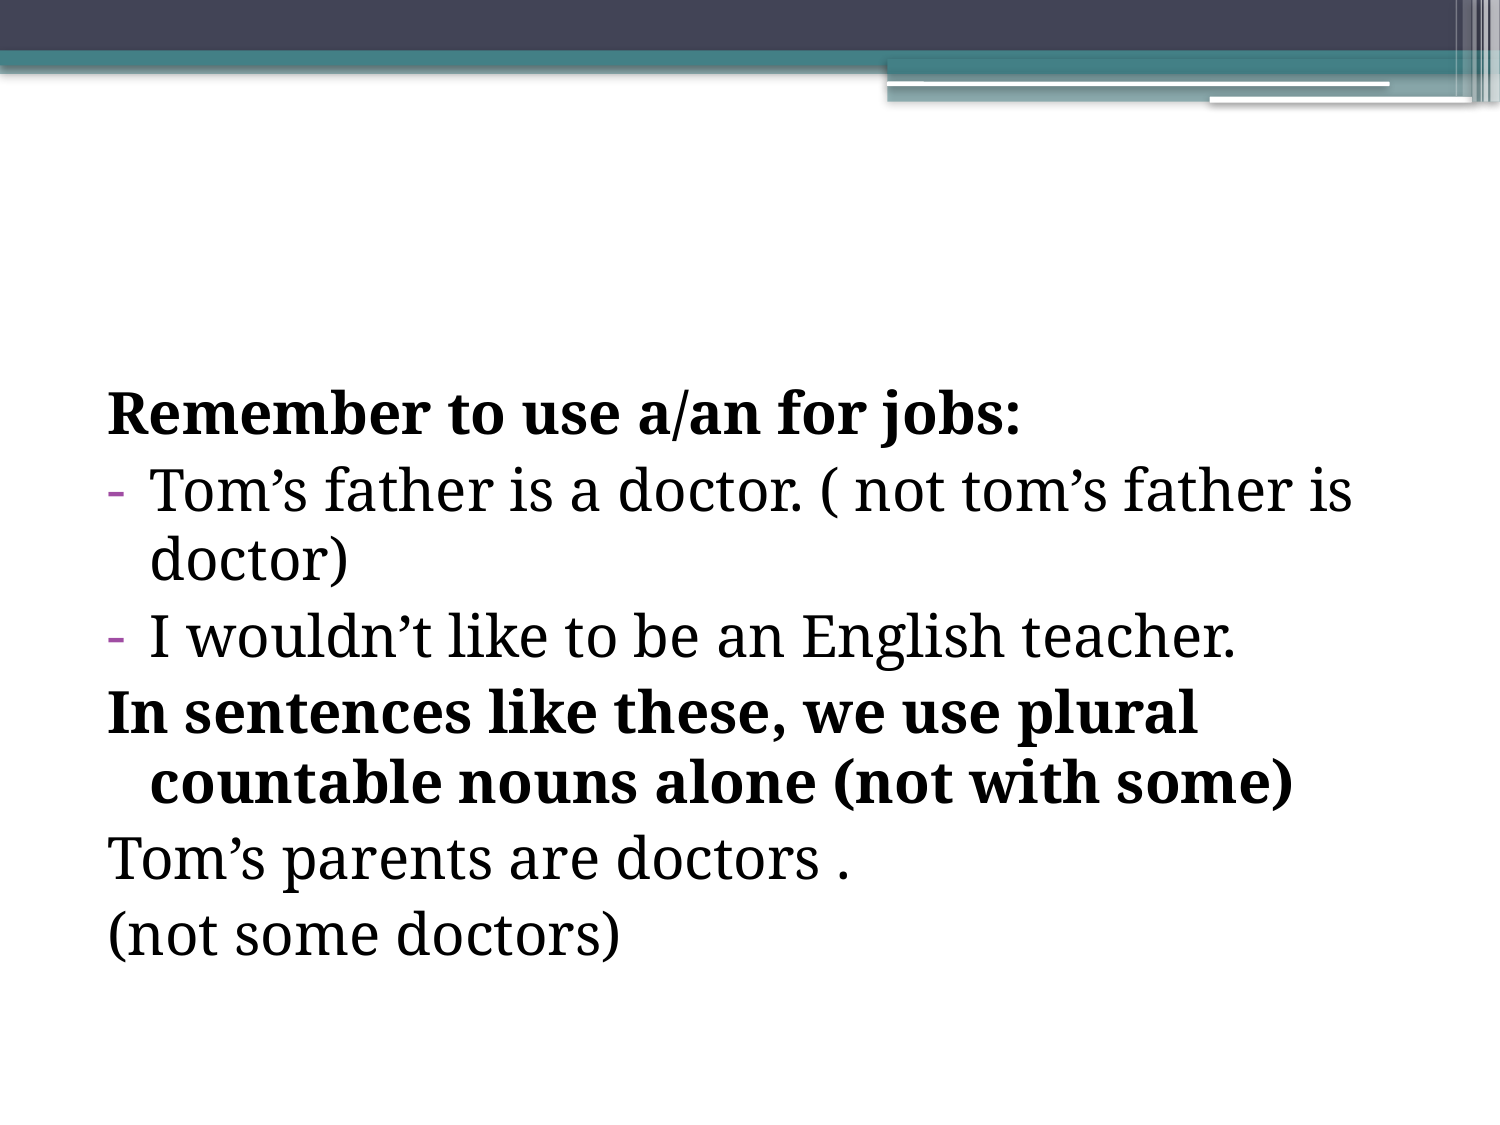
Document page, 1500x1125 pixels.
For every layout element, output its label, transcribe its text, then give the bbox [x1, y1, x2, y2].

list Remember to use a/an for jobs: Tom’s father is a doctor. ( not tom’s father is doctor) I wouldn’t like to be an English teacher. In sentences like these, we use plural countable nouns alone (not with some) Tom’s parents are doctors . (not some doctors) [75, 368, 1425, 1079]
